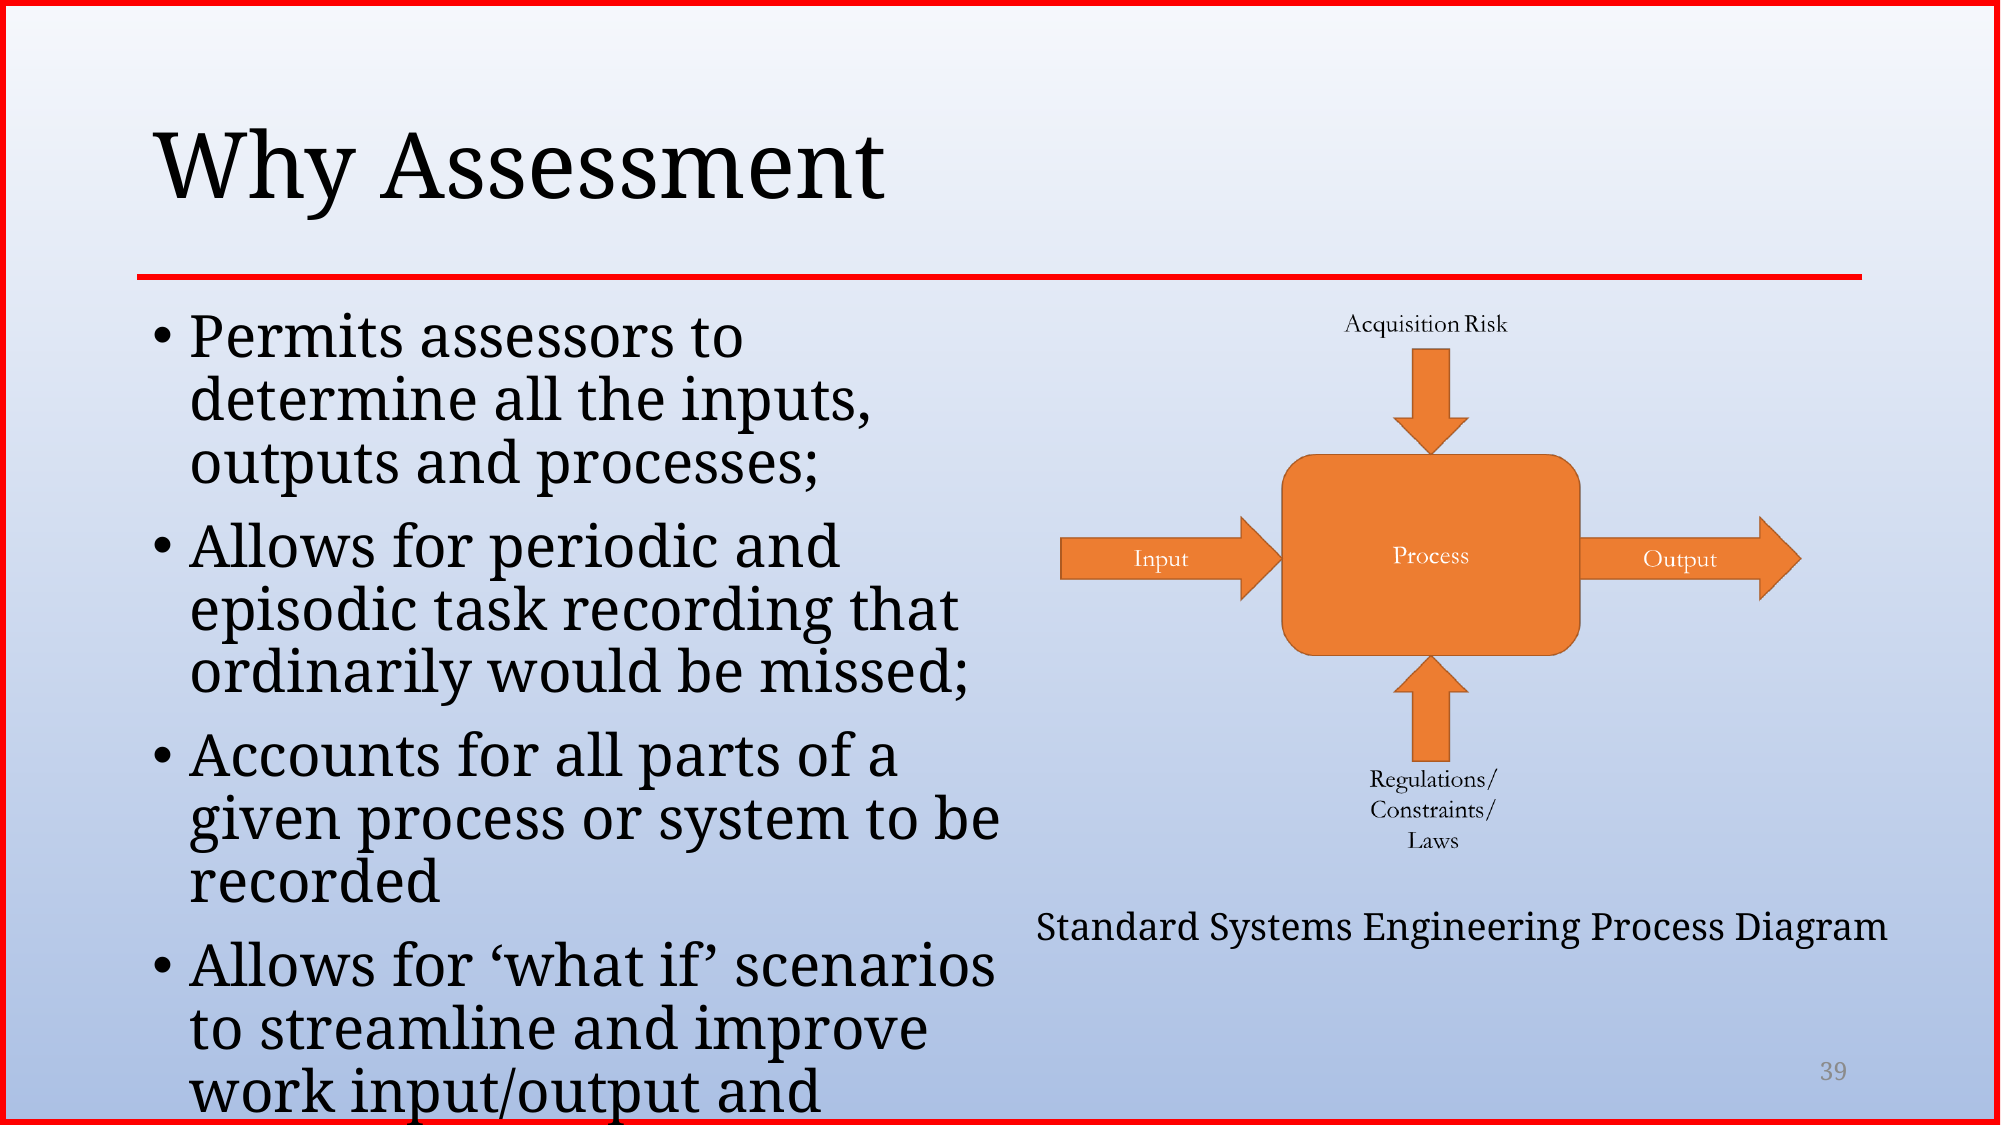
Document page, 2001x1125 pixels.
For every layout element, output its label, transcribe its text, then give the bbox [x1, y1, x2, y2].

slide_number 39 [1412, 1042, 1863, 1103]
list Permits assessors to determine all the inputs, outputs and processes; Allows for periodic and episodic task recording that ordinarily would be missed; Accounts for all parts of a given process or system to be recorded Allows for ‘what if’ scenarios to streamline and improve work input/output and performance. [137, 299, 1044, 1014]
title Why Assessment [137, 59, 1863, 278]
text_box Standard Systems Engineering Process Diagram [1021, 896, 1905, 956]
picture [1060, 299, 1802, 871]
